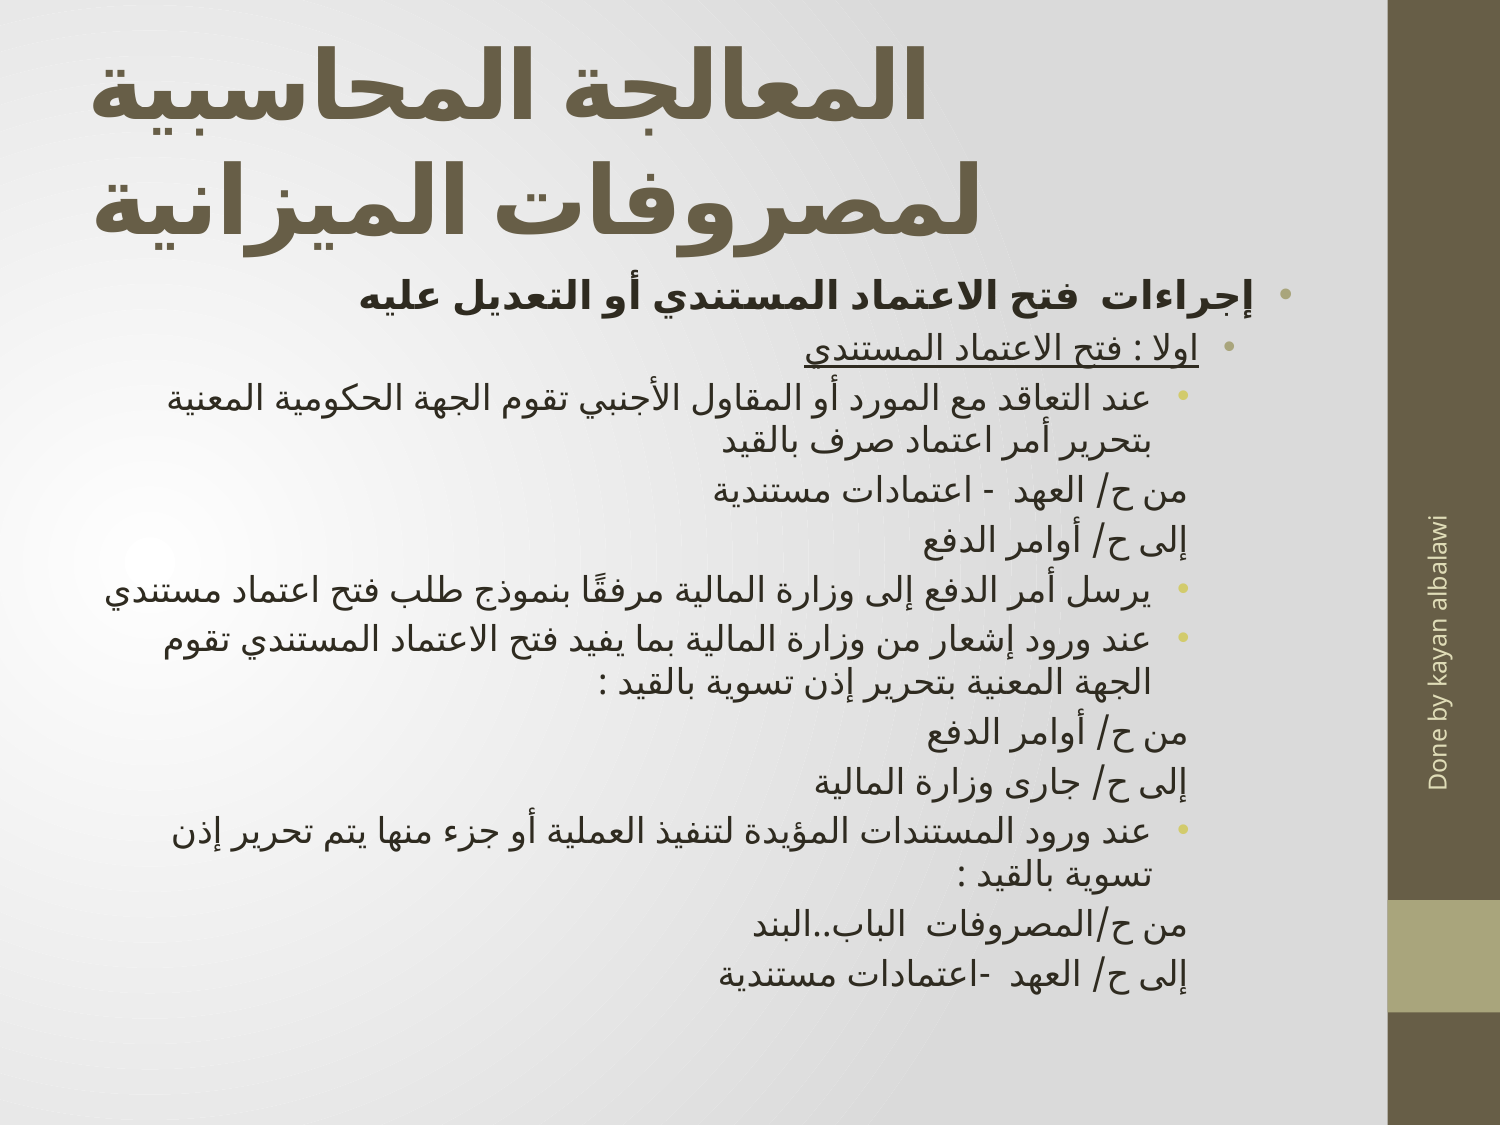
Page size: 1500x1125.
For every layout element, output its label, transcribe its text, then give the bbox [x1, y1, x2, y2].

list إجراءات فتح الاعتماد المستندي أو التعديل عليه اولا : فتح الاعتماد المستندي عند التعاقد مع المورد أو المقاول الأجنبي تقوم الجهة الحكومية المعنية بتحرير أمر اعتماد صرف بالقيد من ح/ العهد - اعتمادات مستندية إلى ح/ أوامر الدفع يرسل أمر الدفع إلى وزارة المالية مرفقًا بنموذج طلب فتح اعتماد مستندي عند ورود إشعار من وزارة المالية بما يفيد فتح الاعتماد المستندي تقوم الجهة المعنية بتحرير إذن تسوية بالقيد : من ح/ أوامر الدفع إلى ح/ جارى وزارة المالية عند ورود المستندات المؤيدة لتنفيذ العملية أو جزء منها يتم تحرير إذن تسوية بالقيد : من ح/المصروفات الباب..البند إلى ح/ العهد -اعتمادات مستندية [75, 262, 1325, 1050]
footer Done by kayan albalawi [1408, 500, 1469, 889]
title المعالجة المحاسبية لمصروفات الميزانية [75, 45, 1325, 233]
